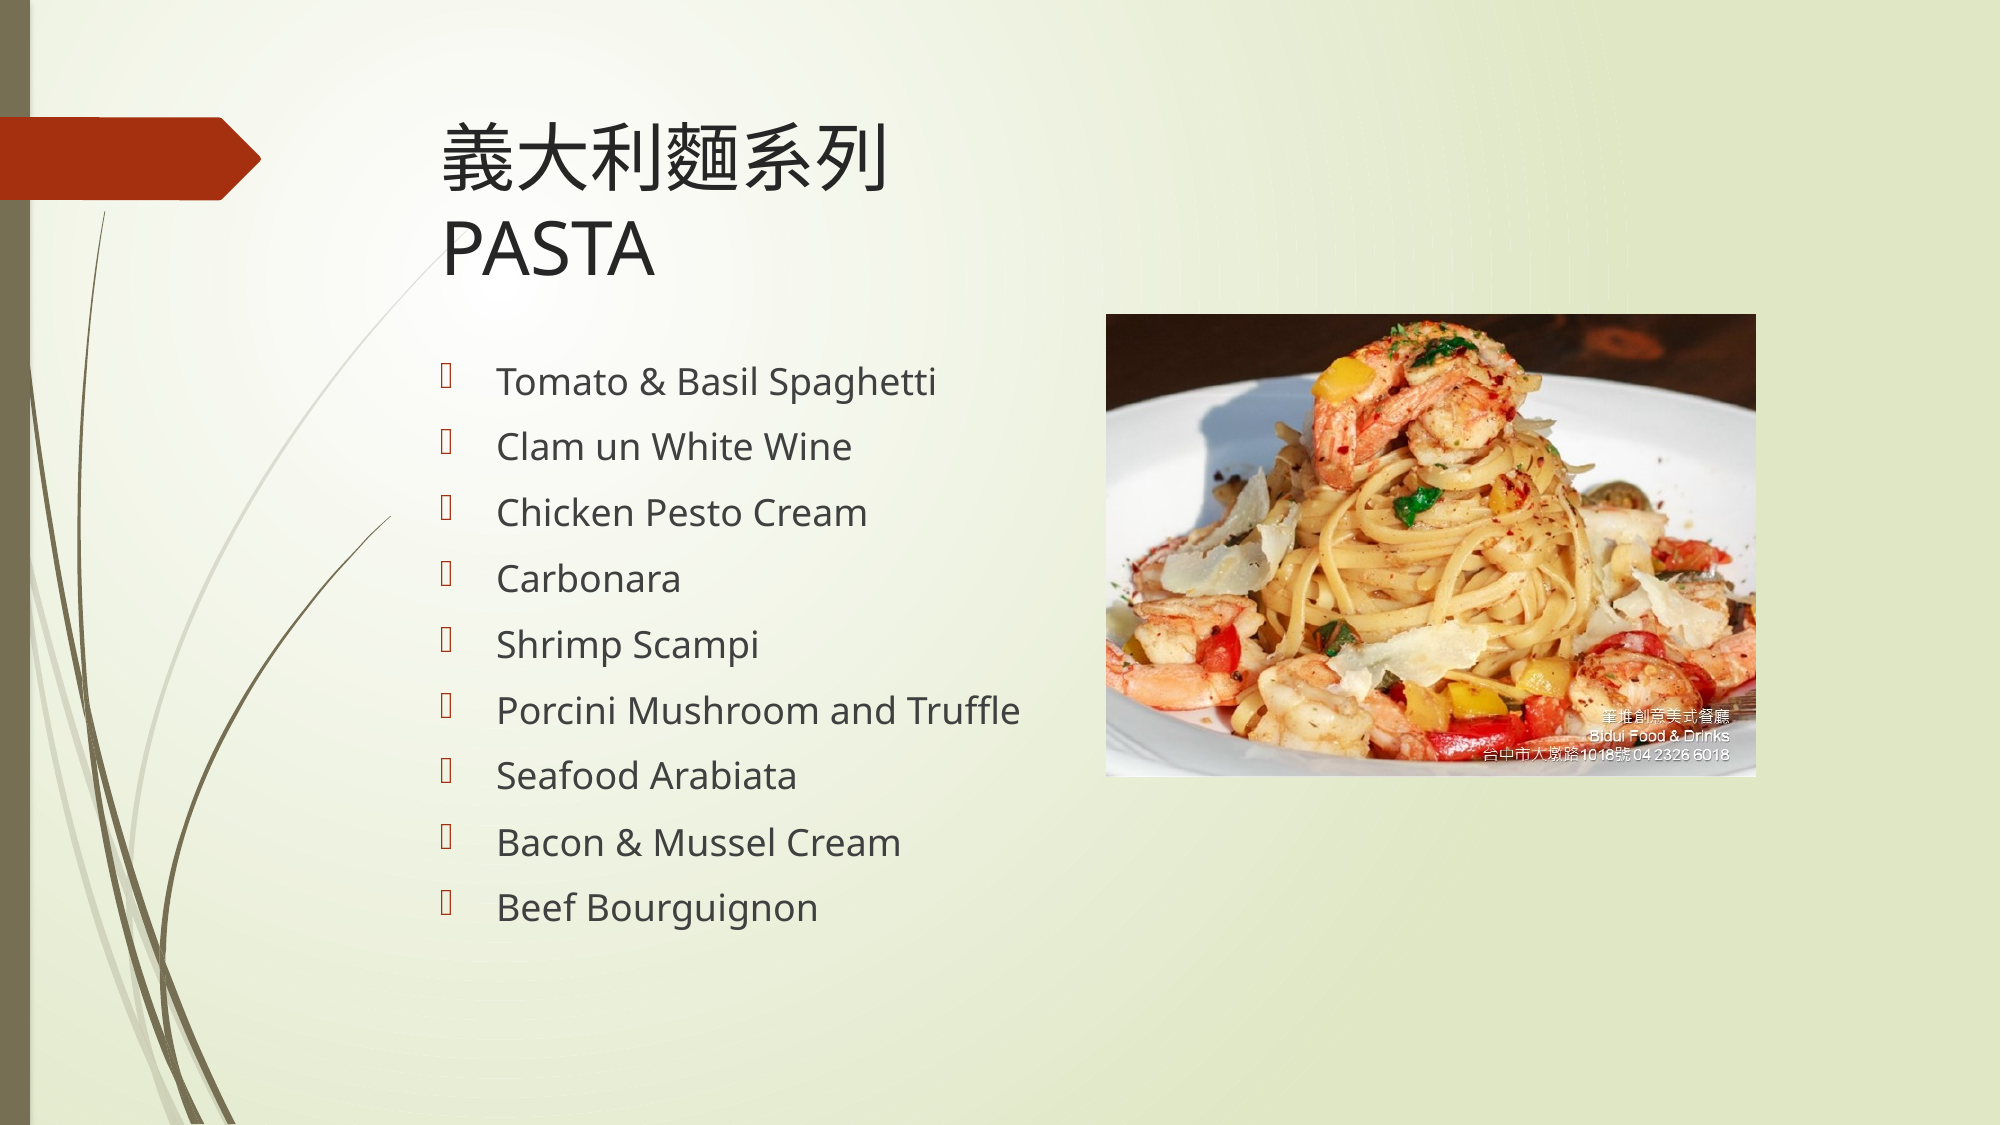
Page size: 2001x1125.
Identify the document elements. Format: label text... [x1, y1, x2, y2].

list Tomato & Basil Spaghetti Clam un White Wine Chicken Pesto Cream Carbonara Shrimp Scampi Porcini Mushroom and Truffle Seafood Arabiata Bacon & Mussel Cream Beef Bourguignon [424, 350, 1133, 970]
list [1106, 314, 1756, 777]
title 義大利麵系列 PASTA [425, 102, 1888, 313]
